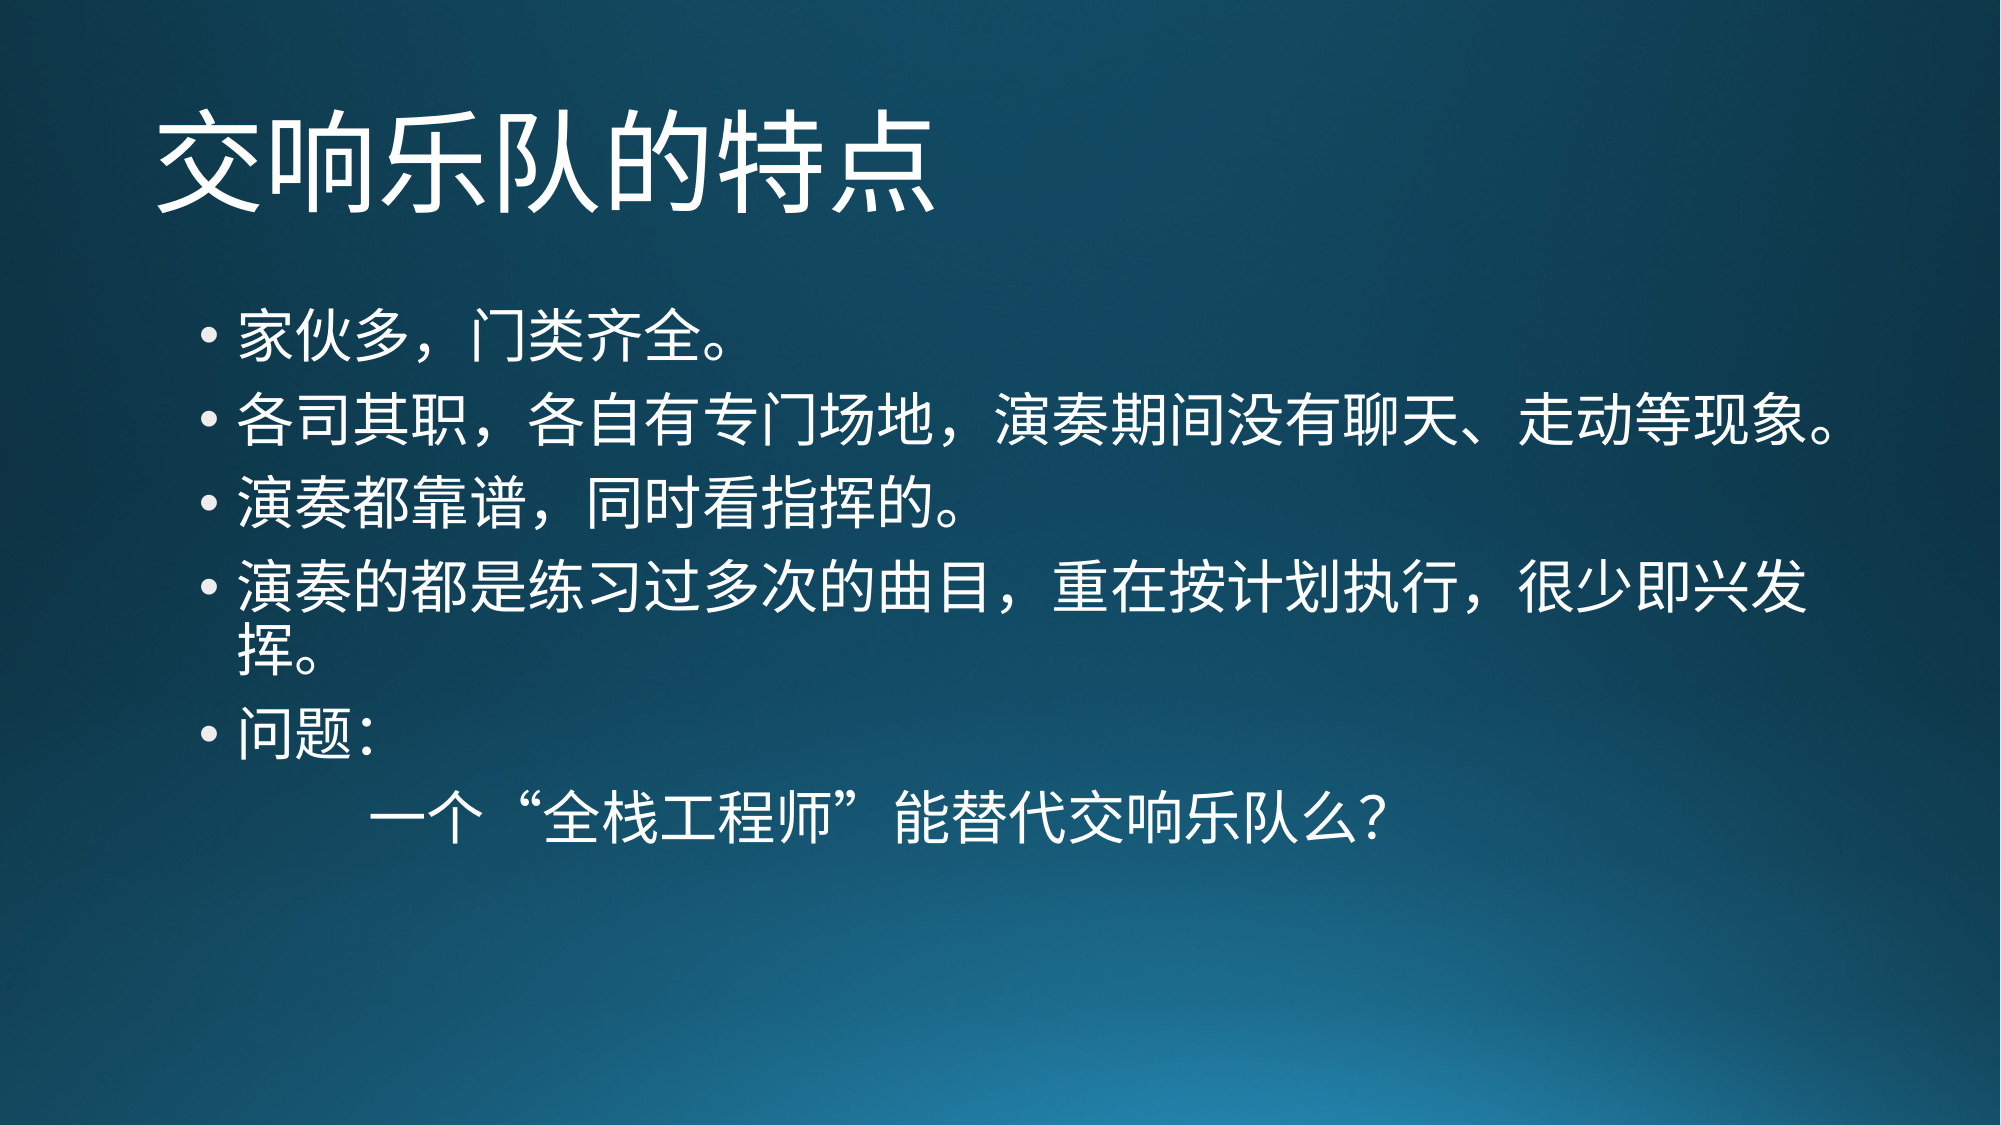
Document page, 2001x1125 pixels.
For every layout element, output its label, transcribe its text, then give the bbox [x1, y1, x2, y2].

title 交响乐队的特点 [137, 59, 1863, 278]
list 家伙多，门类齐全。 各司其职，各自有专门场地，演奏期间没有聊天、走动等现象。 演奏都靠谱，同时看指挥的。 演奏的都是练习过多次的曲目，重在按计划执行，很少即兴发挥。 问题： 一个“全栈工程师”能替代交响乐队么？ [183, 299, 1863, 1014]
picture [0, 0, 2001, 1125]
